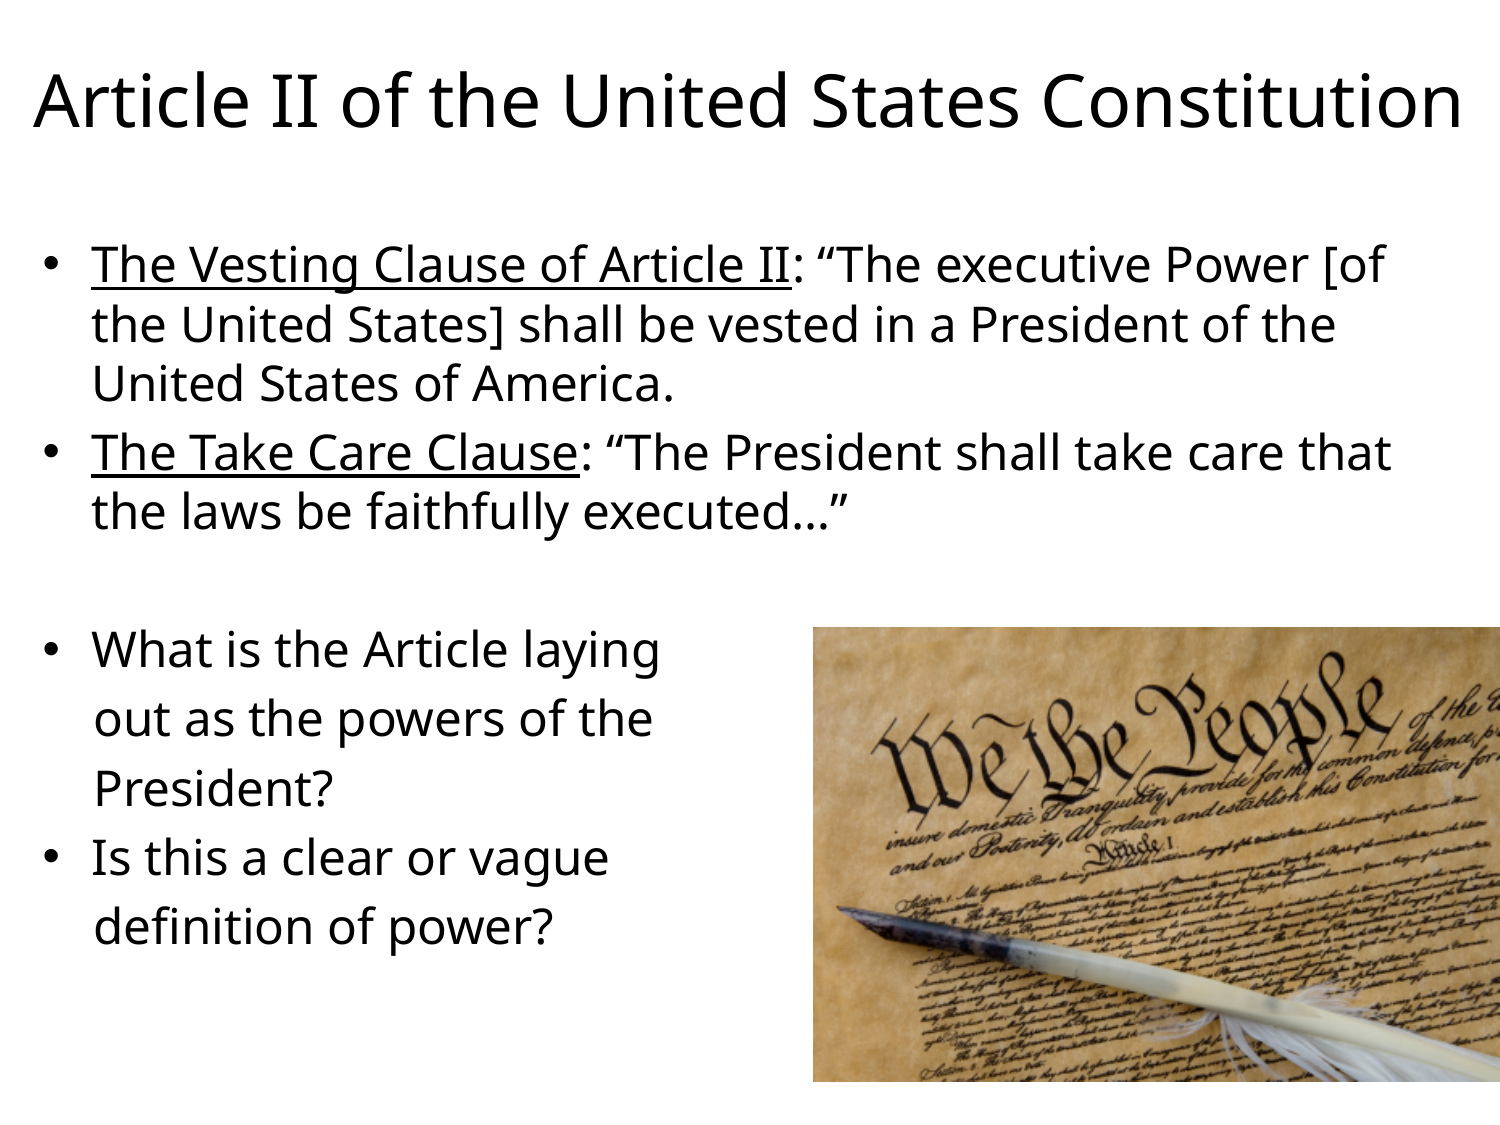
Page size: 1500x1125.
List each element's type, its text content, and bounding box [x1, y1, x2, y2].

picture [812, 627, 1500, 1083]
list The Vesting Clause of Article II: “The executive Power [of the United States] shall be vested in a President of the United States of America. The Take Care Clause: “The President shall take care that the laws be faithfully executed…” What is the Article laying out as the powers of the President? Is this a clear or vague definition of power? [27, 225, 1466, 969]
title Article II of the United States Constitution [0, 4, 1500, 193]
